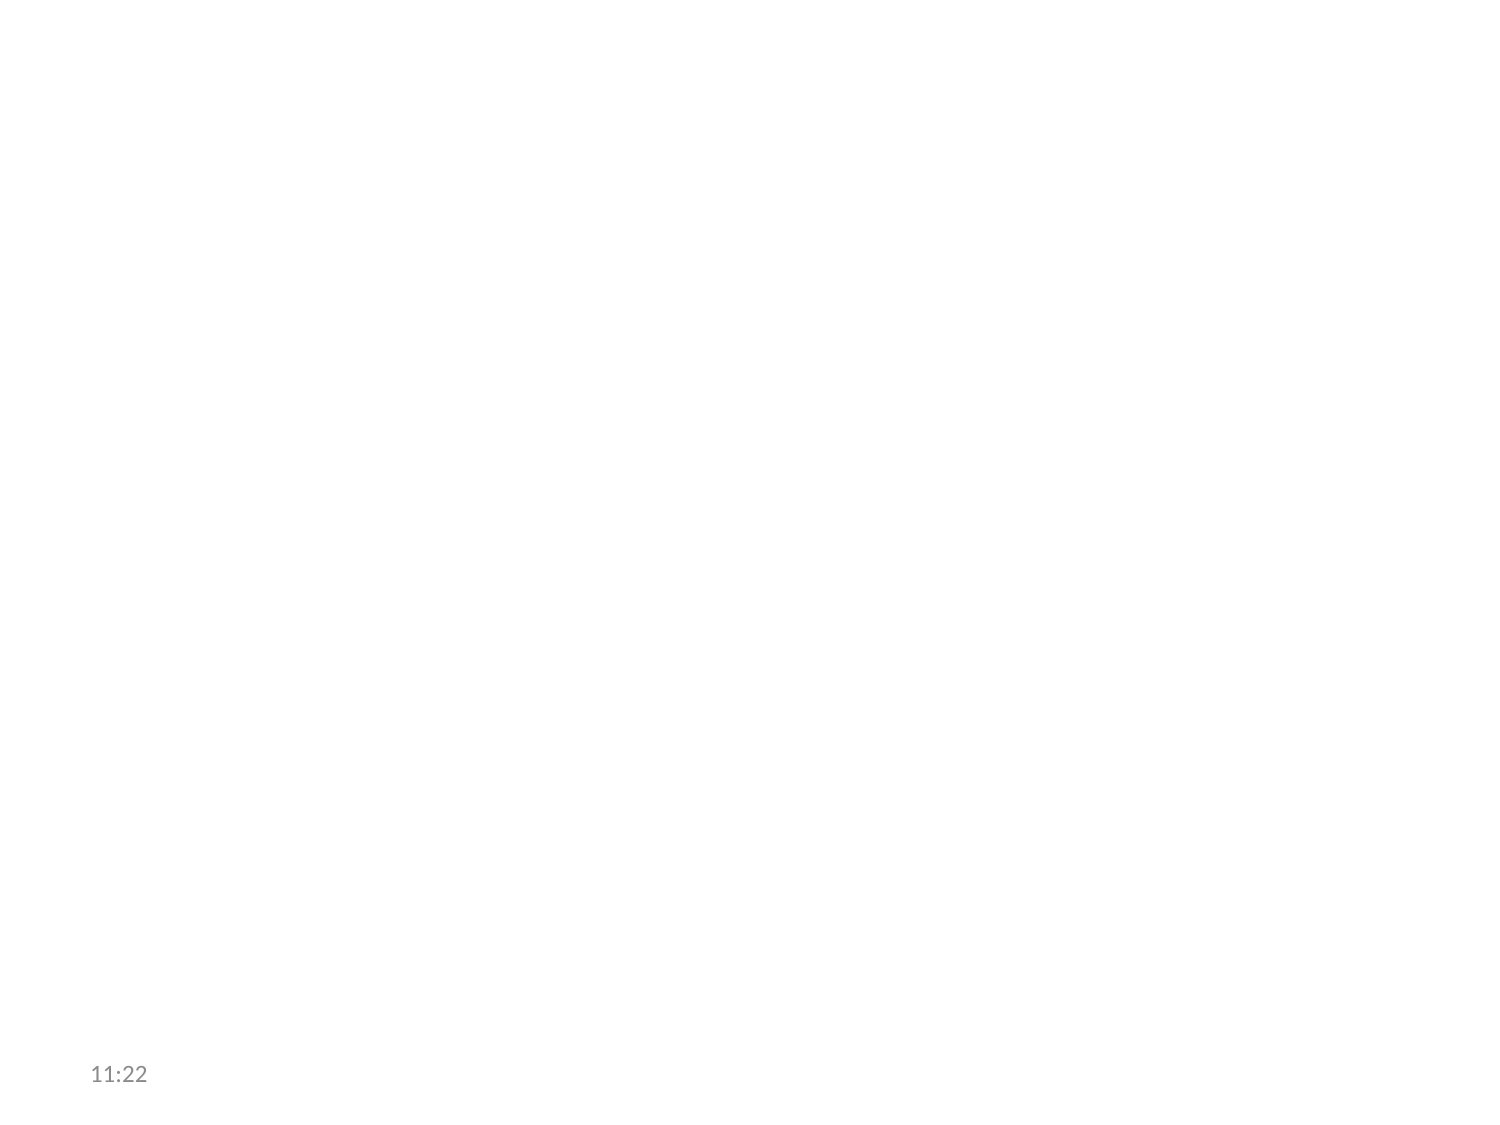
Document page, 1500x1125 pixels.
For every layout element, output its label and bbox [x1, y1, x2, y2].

slide_number [75, 1042, 425, 1103]
